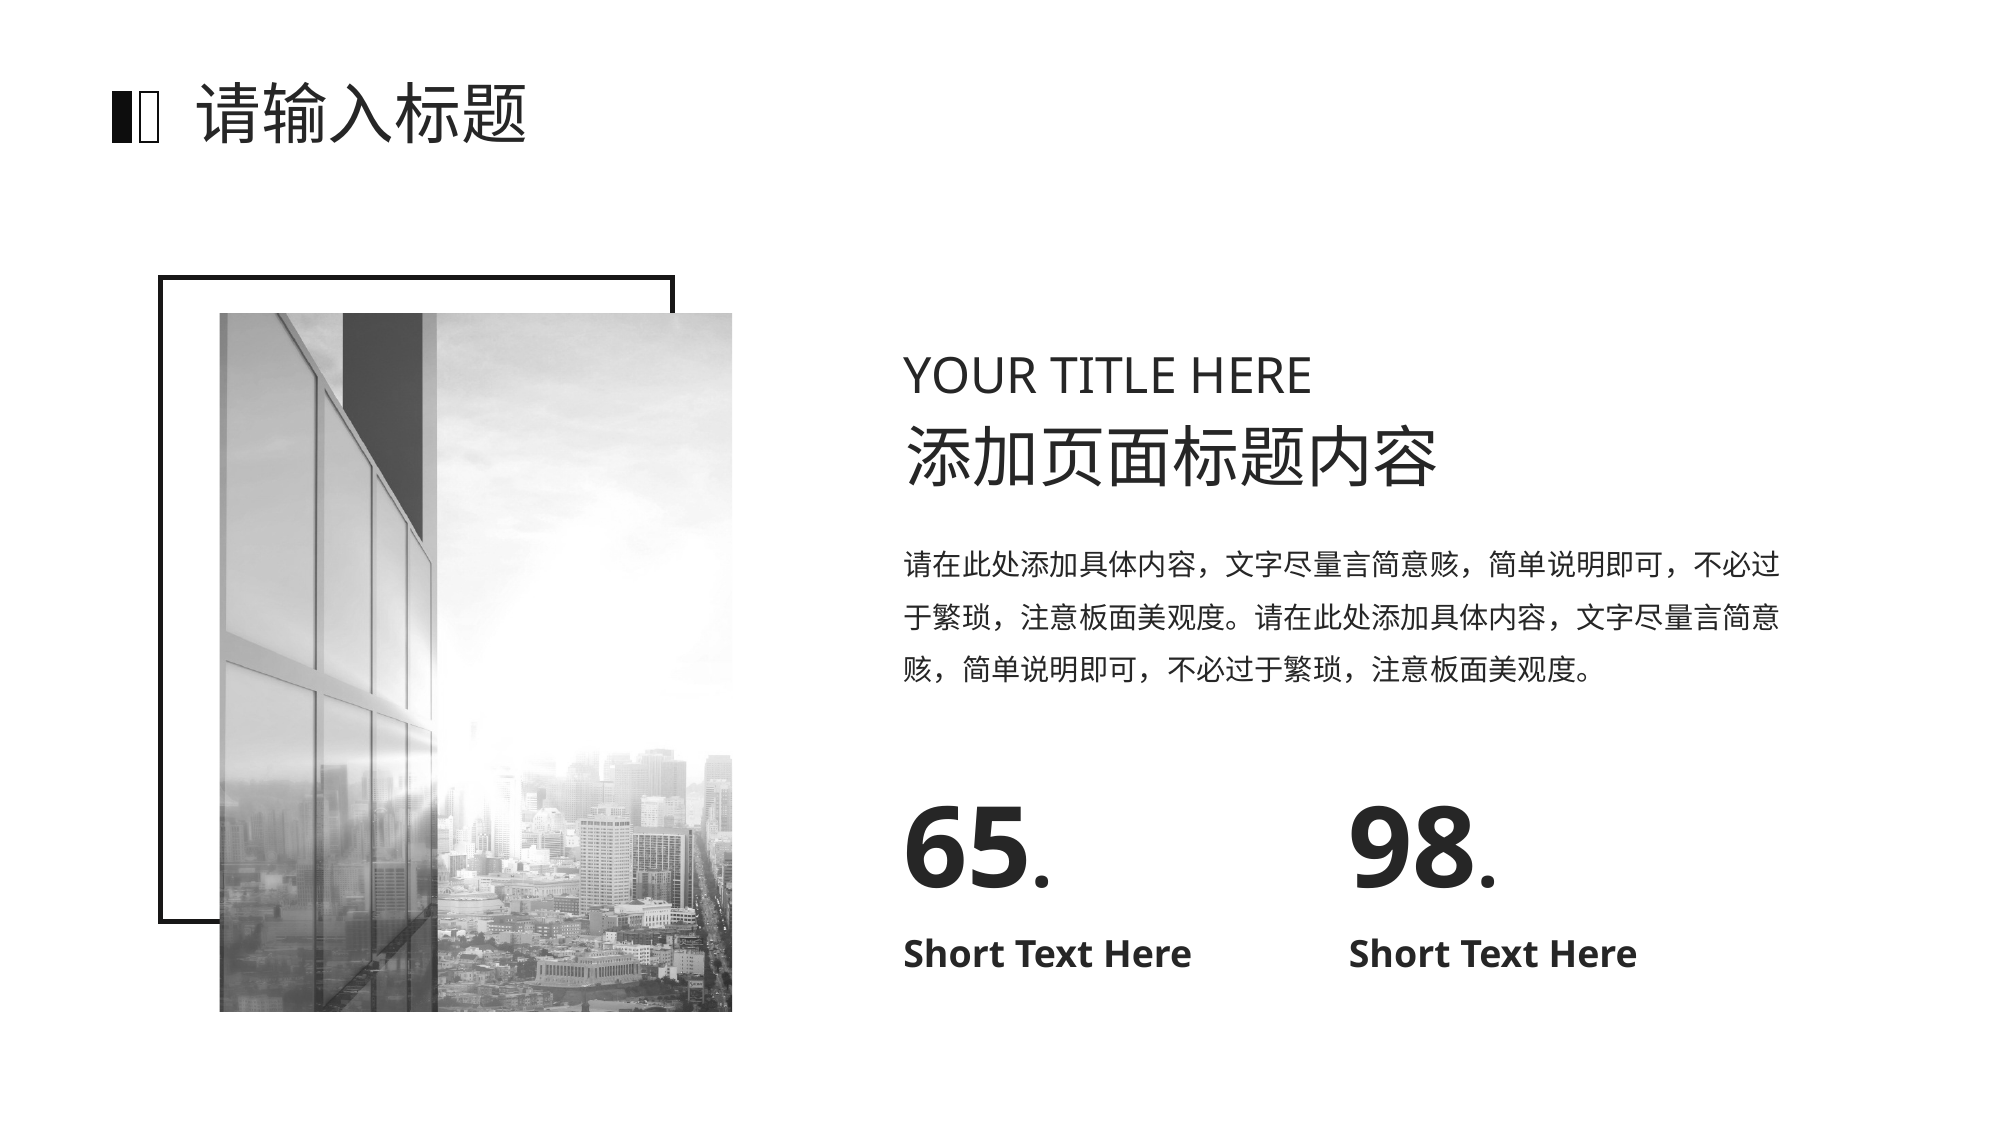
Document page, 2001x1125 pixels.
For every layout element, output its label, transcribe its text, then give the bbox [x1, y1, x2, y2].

text_box YOUR TITLE HERE [888, 335, 1411, 407]
text_box [159, 277, 674, 923]
text_box 98. [1333, 767, 1706, 918]
picture [219, 313, 733, 1012]
text_box 请输入标题 [179, 64, 595, 159]
text_box Short Text Here [1333, 922, 1683, 983]
text_box 添加页面标题内容 [891, 406, 1455, 502]
text_box Short Text Here [888, 922, 1237, 983]
text_box 65. [888, 767, 1261, 918]
text_box 请在此处添加具体内容，文字尽量言简意赅，简单说明即可，不必过于繁琐，注意板面美观度。请在此处添加具体内容，文字尽量言简意赅，简单说明即可，不必过于繁琐，注意板面美观度。 [888, 521, 1823, 694]
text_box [113, 91, 159, 143]
